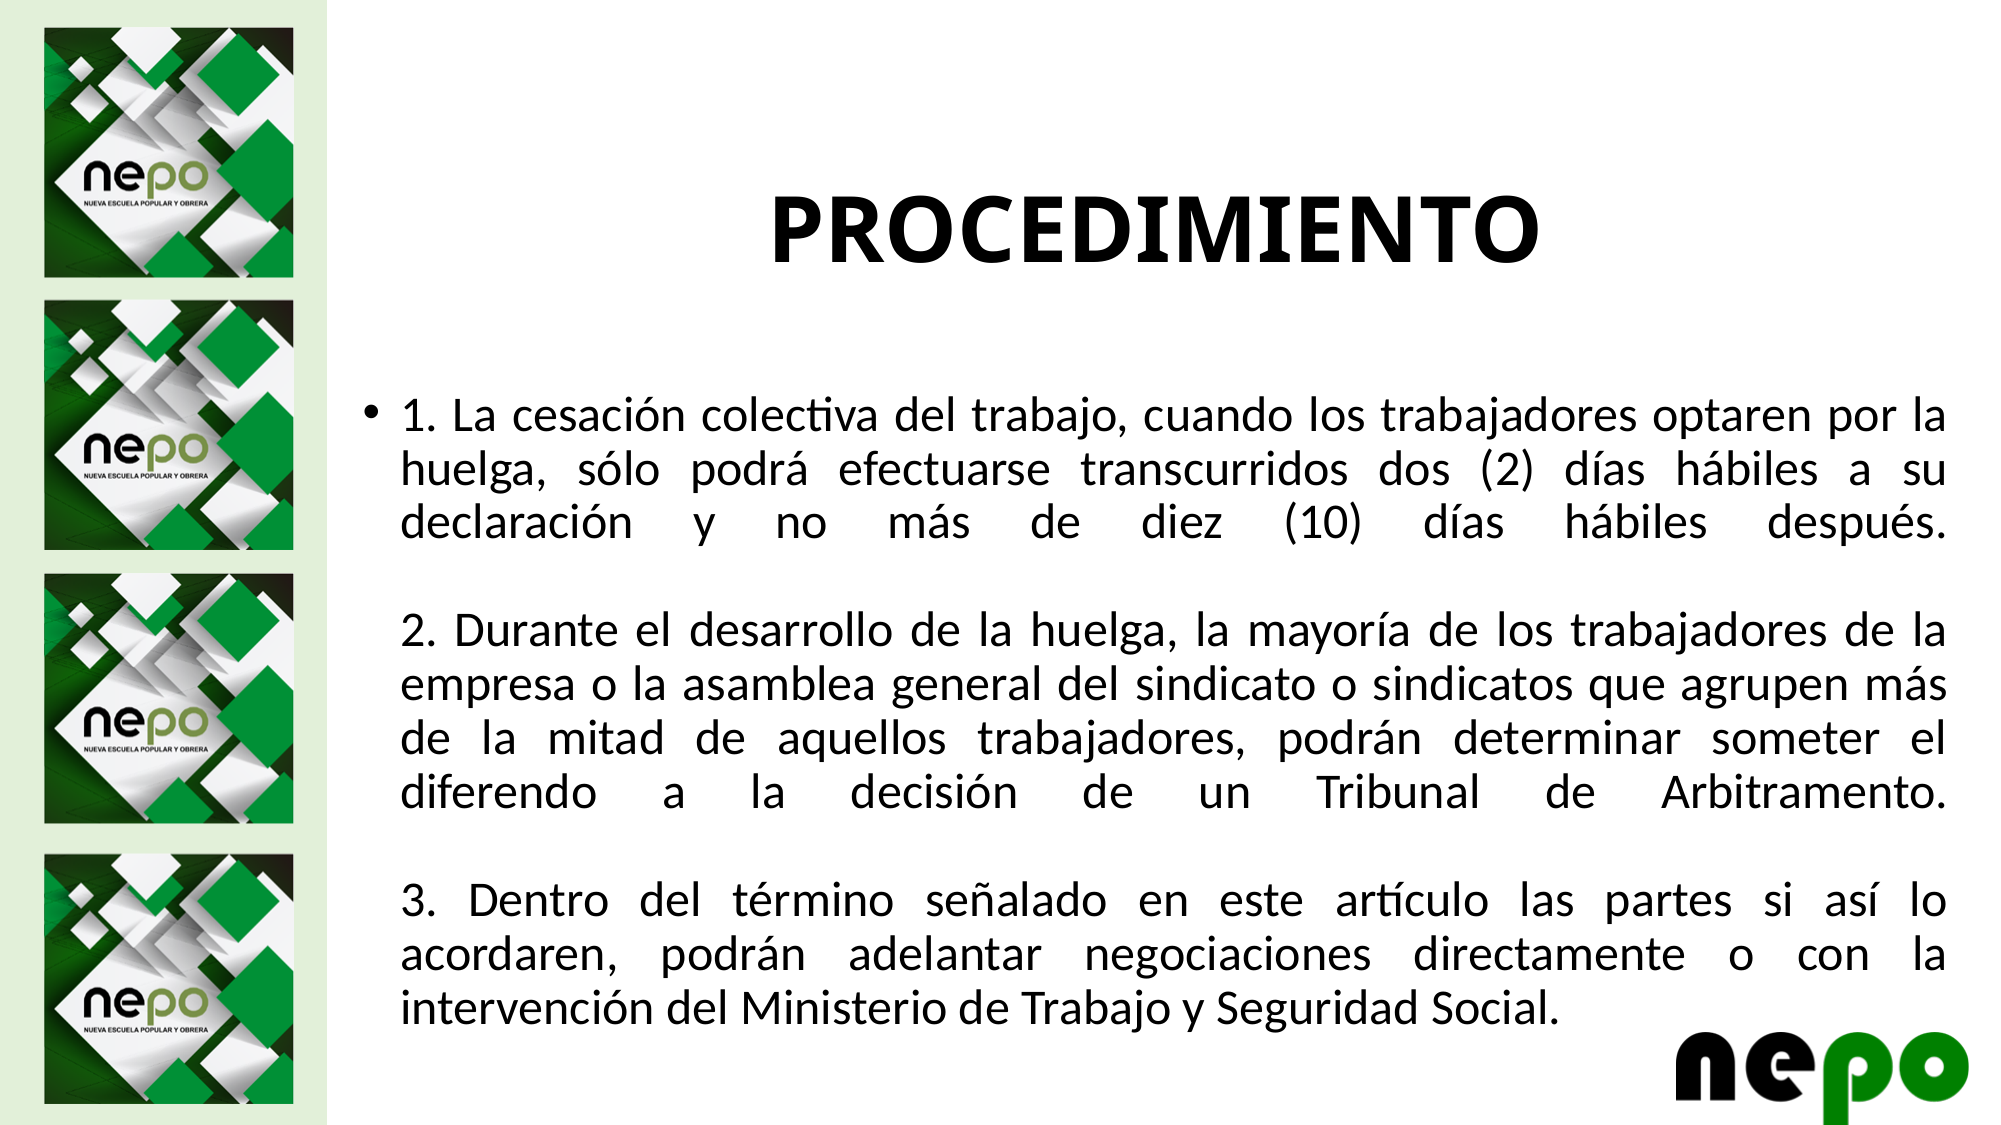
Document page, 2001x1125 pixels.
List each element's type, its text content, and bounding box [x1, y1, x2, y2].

title PROCEDIMIENTO [347, 176, 1964, 271]
picture [0, 0, 327, 1125]
picture [1676, 1032, 1969, 1125]
list 1. La cesación colectiva del trabajo, cuando los trabajadores optaren por la huelga, sólo podrá efectuarse transcurridos dos (2) días hábiles a su declaración y no más de diez (10) días hábiles después. 2. Durante el desarrollo de la huelga, la mayoría de los trabajadores de la empresa o la asamblea general del sindicato o sindicatos que agrupen más de la mitad de aquellos trabajadores, podrán determinar someter el diferendo a la decisión de un Tribunal de Arbitramento. 3. Dentro del término señalado en este artículo las partes si así lo acordaren, podrán adelantar negociaciones directamente o con la intervención del Ministerio de Trabajo y Seguridad Social. [347, 380, 1964, 1100]
